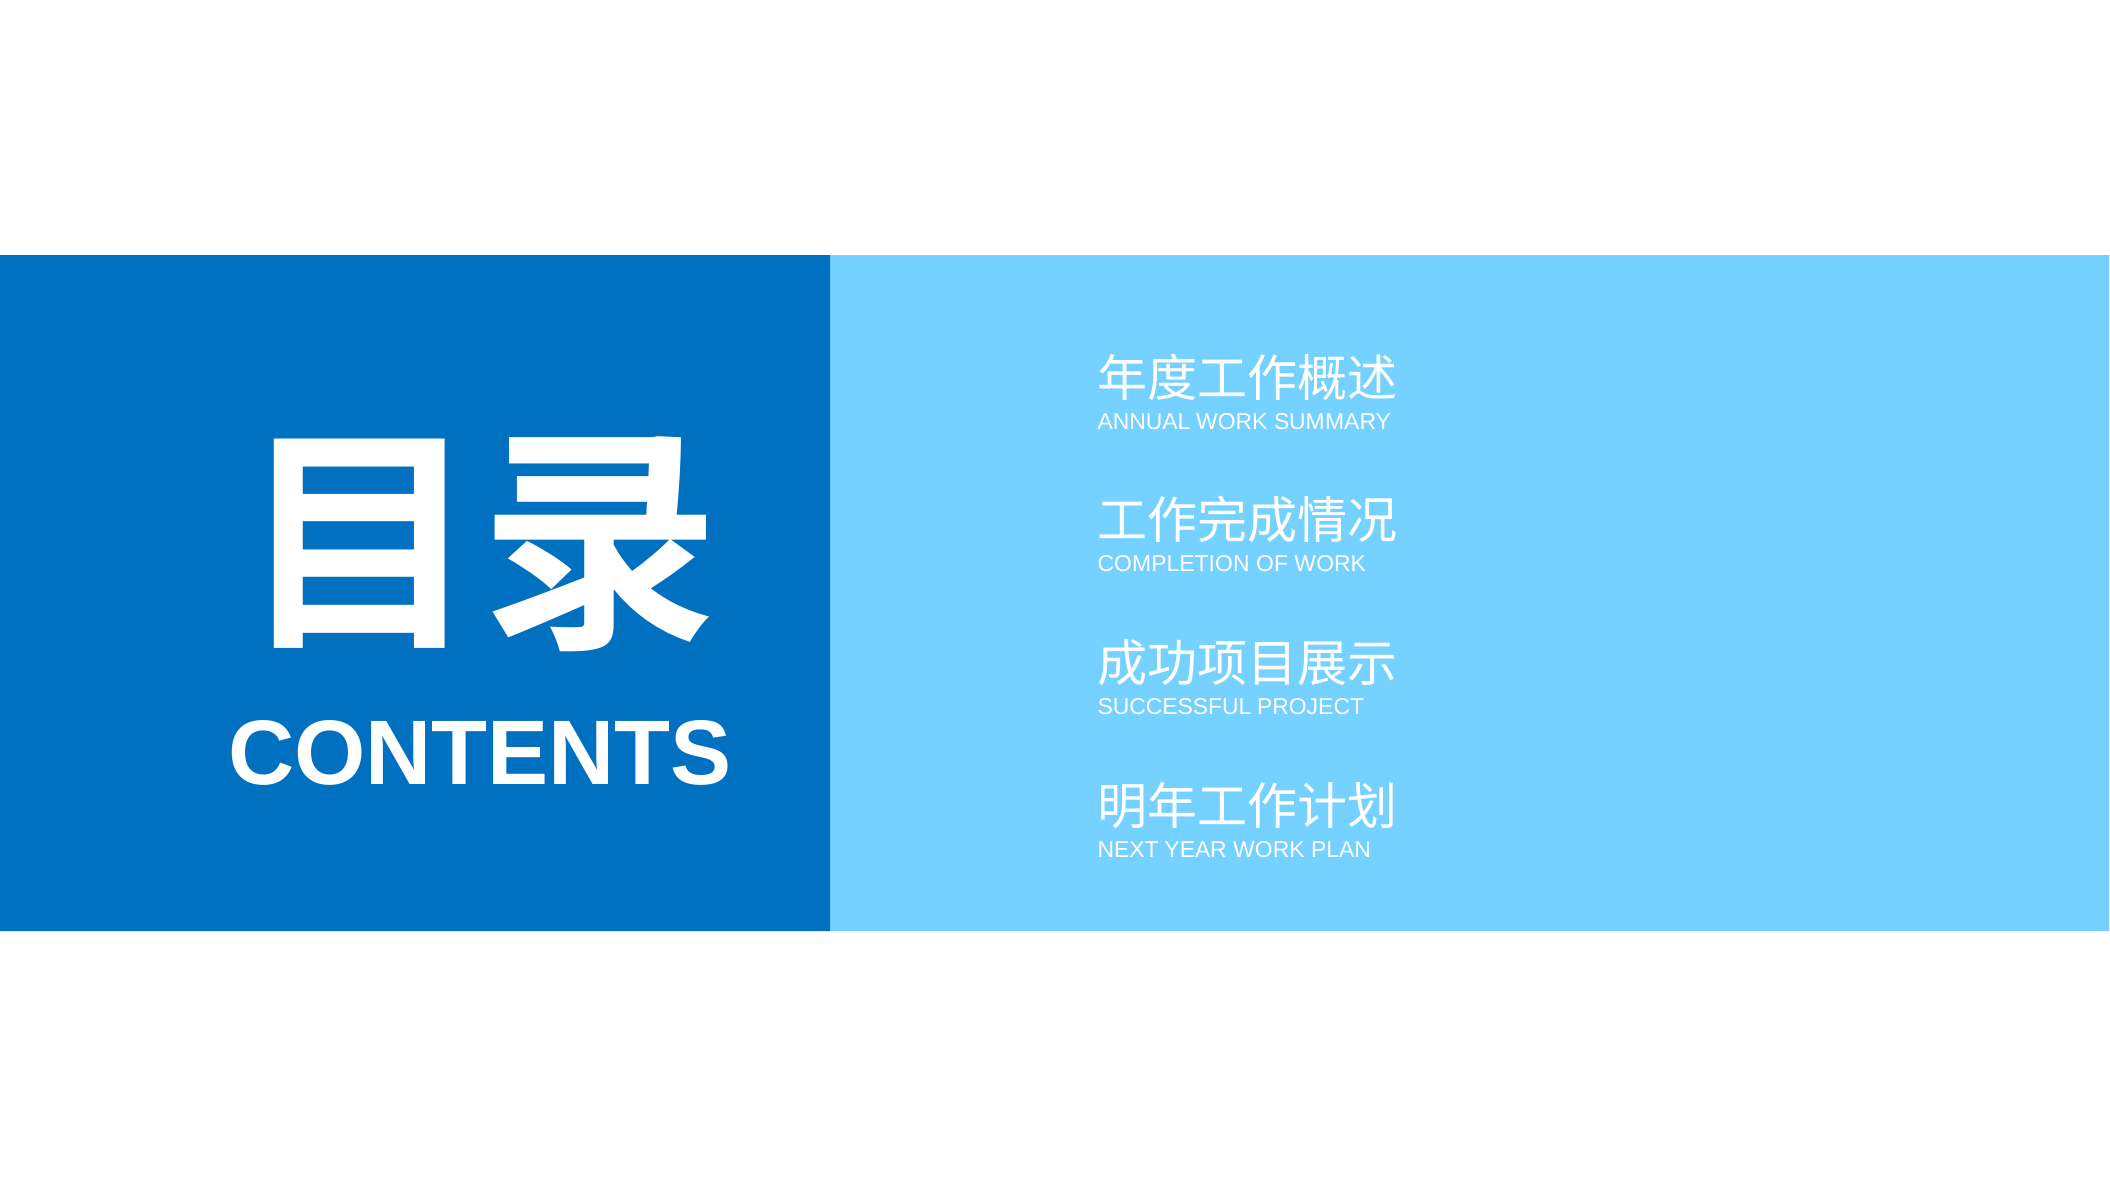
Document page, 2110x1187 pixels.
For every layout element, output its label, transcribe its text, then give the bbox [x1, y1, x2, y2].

text_box [0, 254, 831, 932]
text_box 目录 [227, 389, 733, 678]
text_box CONTENTS [209, 692, 751, 803]
text_box [831, 254, 2110, 932]
